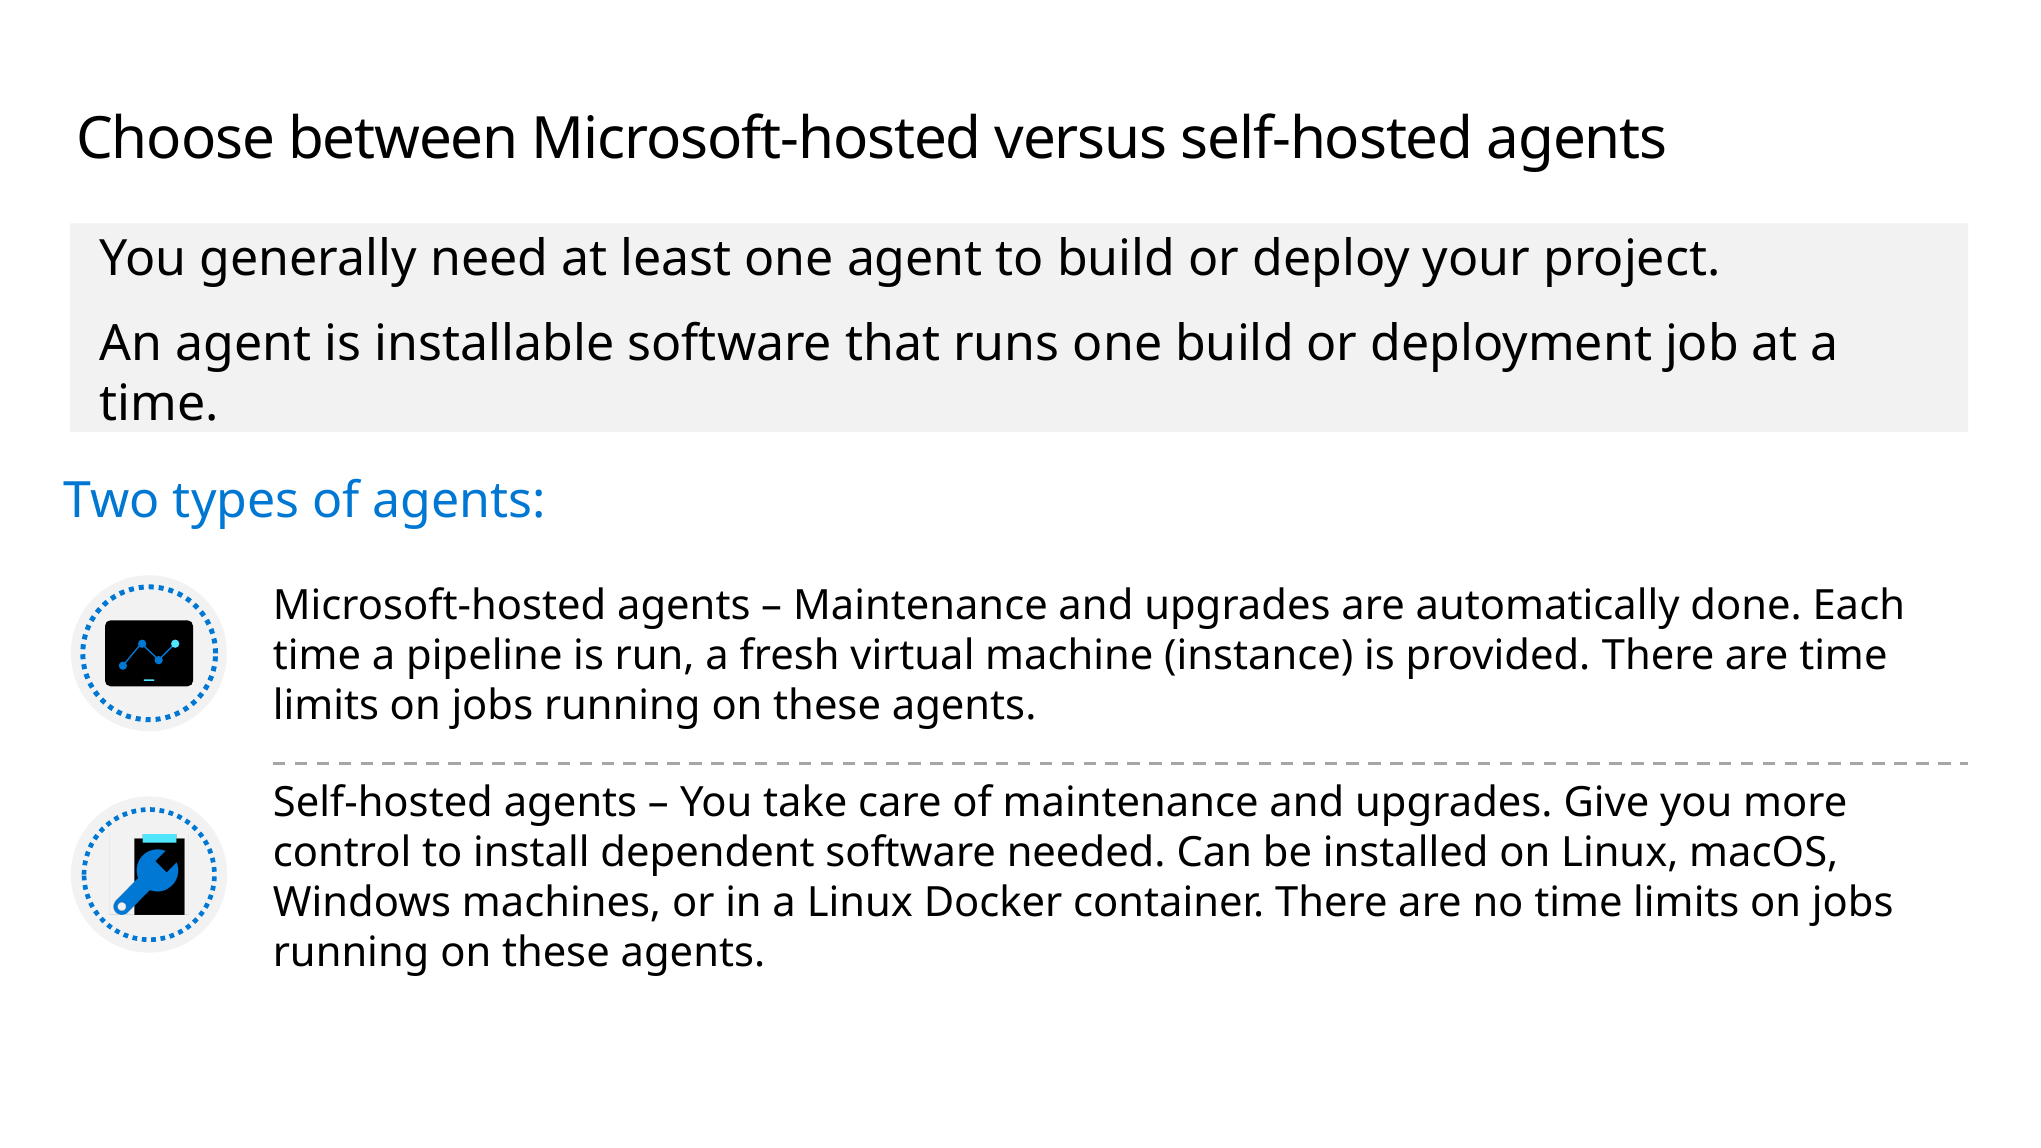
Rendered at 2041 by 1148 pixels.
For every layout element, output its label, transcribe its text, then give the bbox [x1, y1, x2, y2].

picture [70, 574, 227, 732]
text_box Self-hosted agents – You take care of maintenance and upgrades. Give you more control to install dependent software needed. Can be installed on Linux, macOS, Windows machines, or in a Linux Docker container. There are no time limits on jobs running on these agents. [272, 774, 1969, 975]
picture [70, 795, 228, 953]
title Choose between Microsoft-hosted versus self-hosted agents [76, 103, 1969, 172]
text_box Two types of agents: [63, 467, 547, 529]
text_box You generally need at least one agent to build or deploy your project. An agent is installable software that runs one build or deployment job at a time. [69, 223, 1969, 433]
text_box Microsoft-hosted agents – Maintenance and upgrades are automatically done. Each time a pipeline is run, a fresh virtual machine (instance) is provided. There are time limits on jobs running on these agents. [272, 577, 1969, 729]
